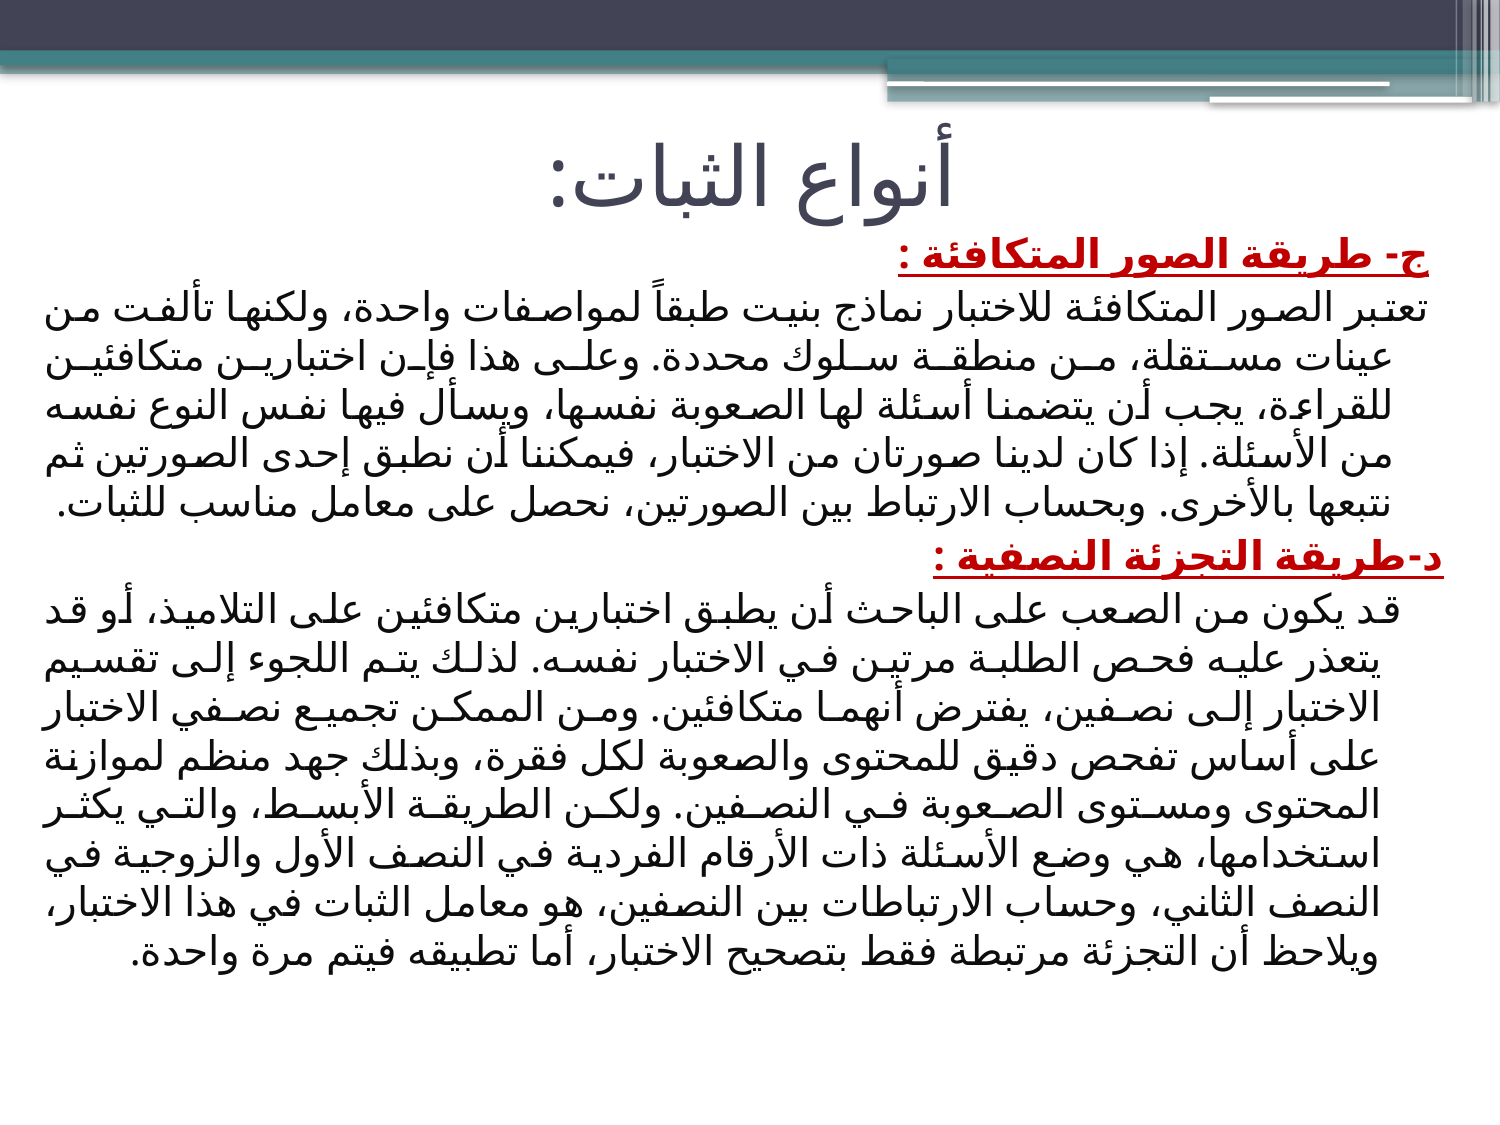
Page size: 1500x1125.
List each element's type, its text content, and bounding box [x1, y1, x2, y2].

title أنواع الثبات: [76, 113, 1427, 232]
list ج- طريقة الصور المتكافئة : تعتبر الصور المتكافئة للاختبار نماذج بنيت طبقاً لمواصفات واحدة، ولكنها تألفت من عينات مستقلة، من منطقة سلوك محددة. وعلى هذا فإن اختبارين متكافئين للقراءة، يجب أن يتضمنا أسئلة لها الصعوبة نفسها، ويسأل فيها نفس النوع نفسه من الأسئلة. إذا كان لدينا صورتان من الاختبار، فيمكننا أن نطبق إحدى الصورتين ثم نتبعها بالأخرى. وبحساب الارتباط بين الصورتين، نحصل على معامل مناسب للثبات. د-طريقة التجزئة النصفية : قد يكون من الصعب على الباحث أن يطبق اختبارين متكافئين على التلاميذ، أو قد يتعذر عليه فحص الطلبة مرتين في الاختبار نفسه. لذلك يتم اللجوء إلى تقسيم الاختبار إلى نصفين، يفترض أنهما متكافئين. ومن الممكن تجميع نصفي الاختبار على أساس تفحص دقيق للمحتوى والصعوبة لكل فقرة، وبذلك جهد منظم لموازنة المحتوى ومستوى الصعوبة في النصفين. ولكن الطريقة الأبسط، والتي يكثر استخدامها، هي وضع الأسئلة ذات الأرقام الفردية في النصف الأول والزوجية في النصف الثاني، وحساب الارتباطات بين النصفين، هو معامل الثبات في هذا الاختبار، ويلاحظ أن التجزئة مرتبطة فقط بتصحيح الاختبار، أما تطبيقه فيتم مرة واحدة. [29, 219, 1459, 1079]
